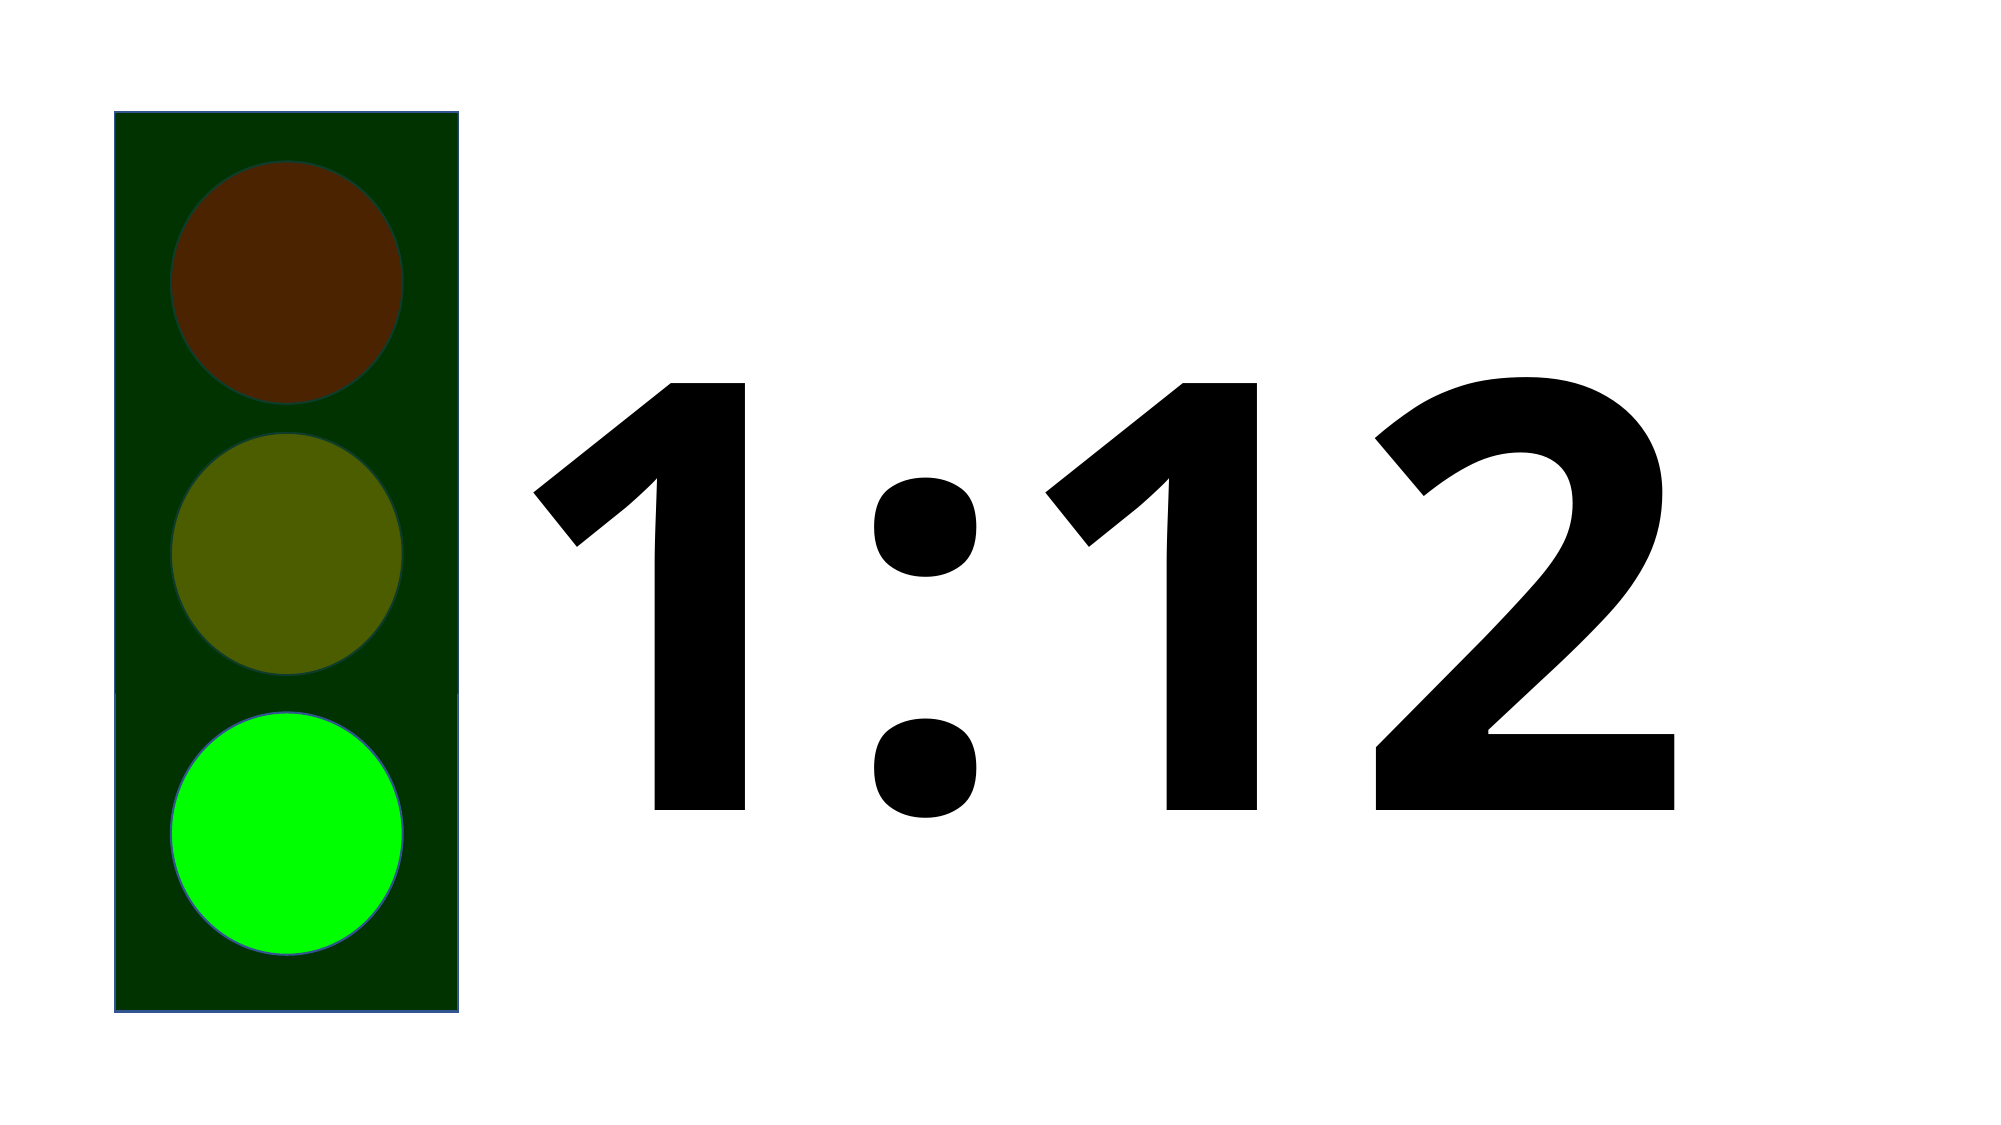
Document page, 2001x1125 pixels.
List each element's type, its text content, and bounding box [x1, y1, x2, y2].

text_box [169, 711, 404, 956]
text_box 1:12 [483, 204, 1924, 938]
text_box [114, 112, 459, 695]
text_box [114, 695, 459, 1013]
